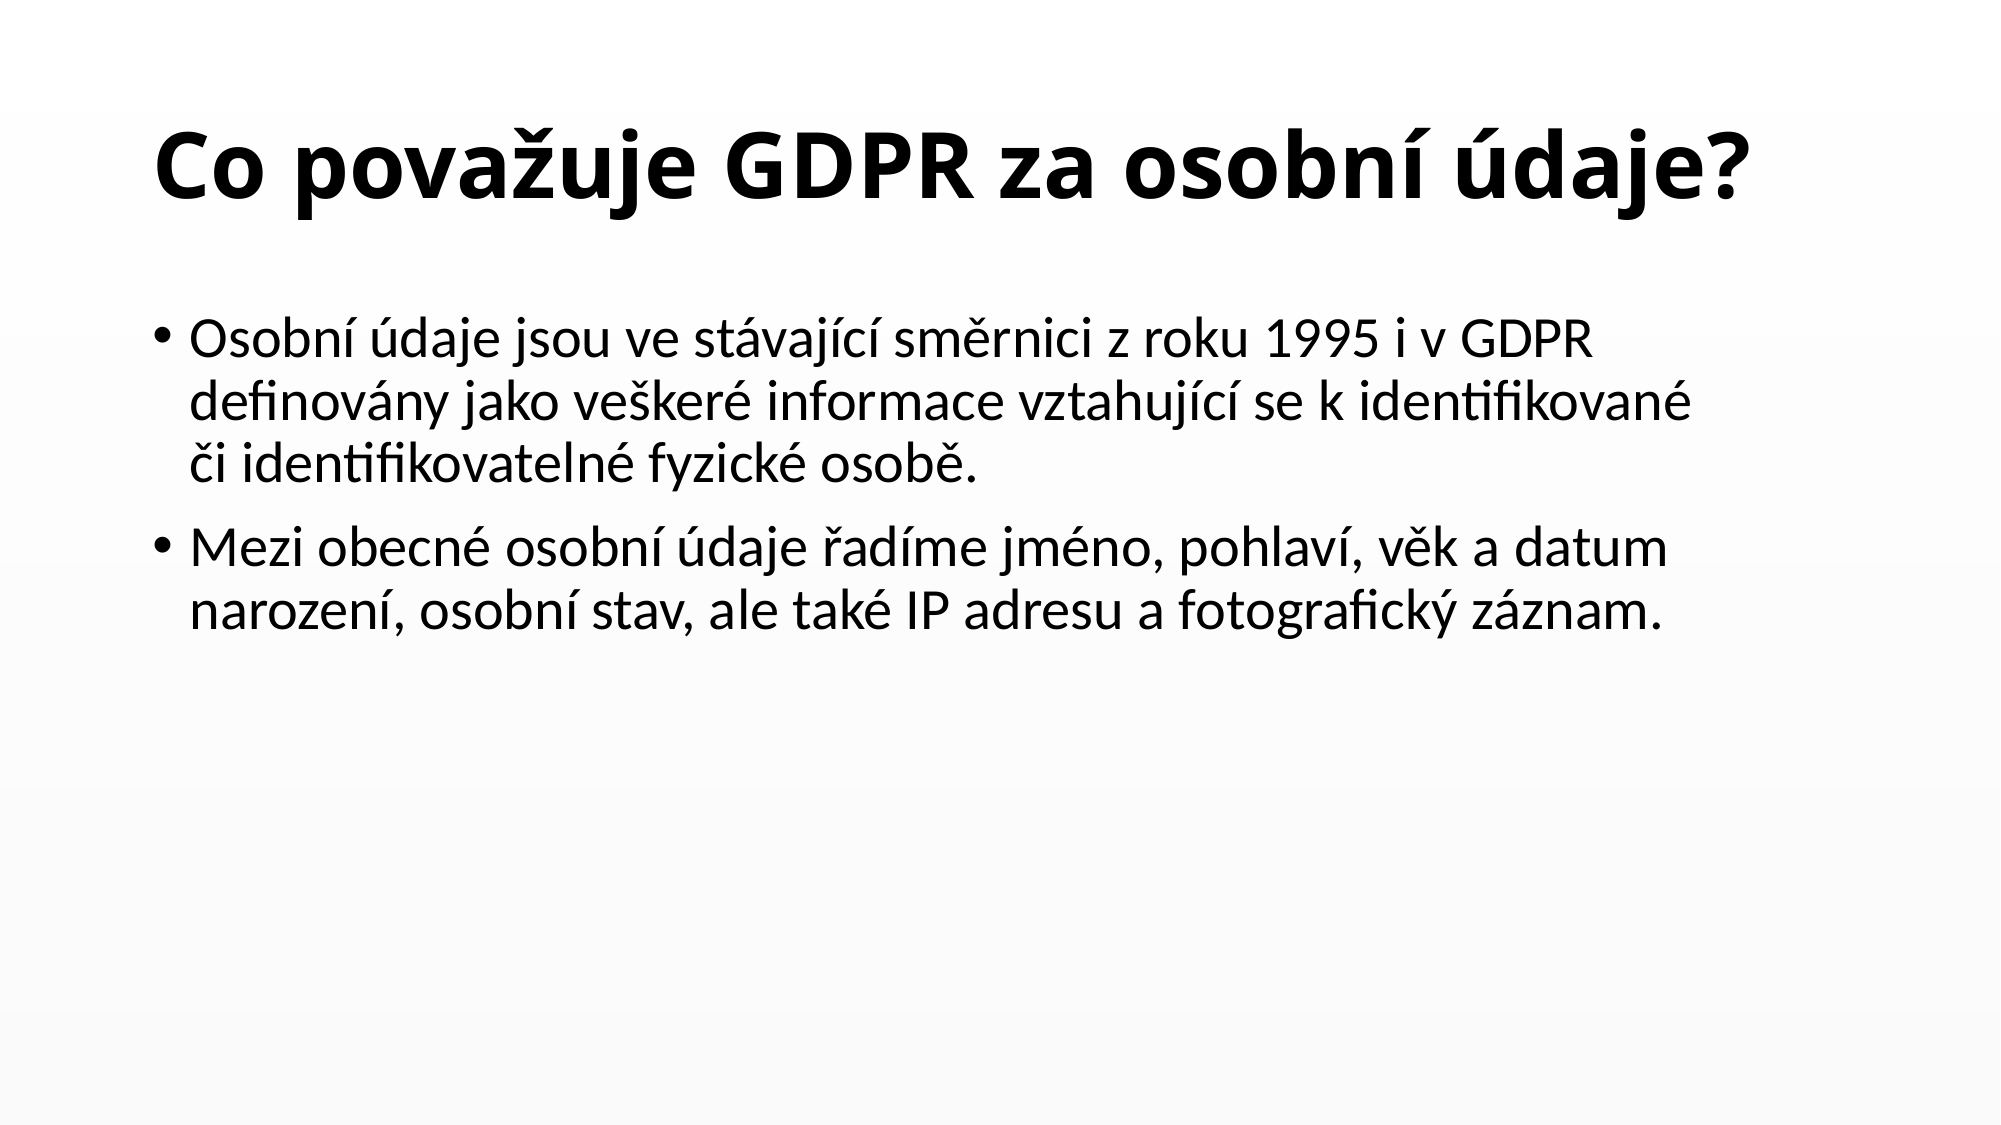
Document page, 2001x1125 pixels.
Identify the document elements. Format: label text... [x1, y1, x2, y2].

title Co považuje GDPR za osobní údaje? [137, 59, 1863, 278]
list Osobní údaje jsou ve stávající směrnici z roku 1995 i v GDPR definovány jako veškeré informace vztahující se k identifikované či identifikovatelné fyzické osobě. Mezi obecné osobní údaje řadíme jméno, pohlaví, věk a datum narození, osobní stav, ale také IP adresu a fotografický záznam. [137, 299, 1863, 1014]
